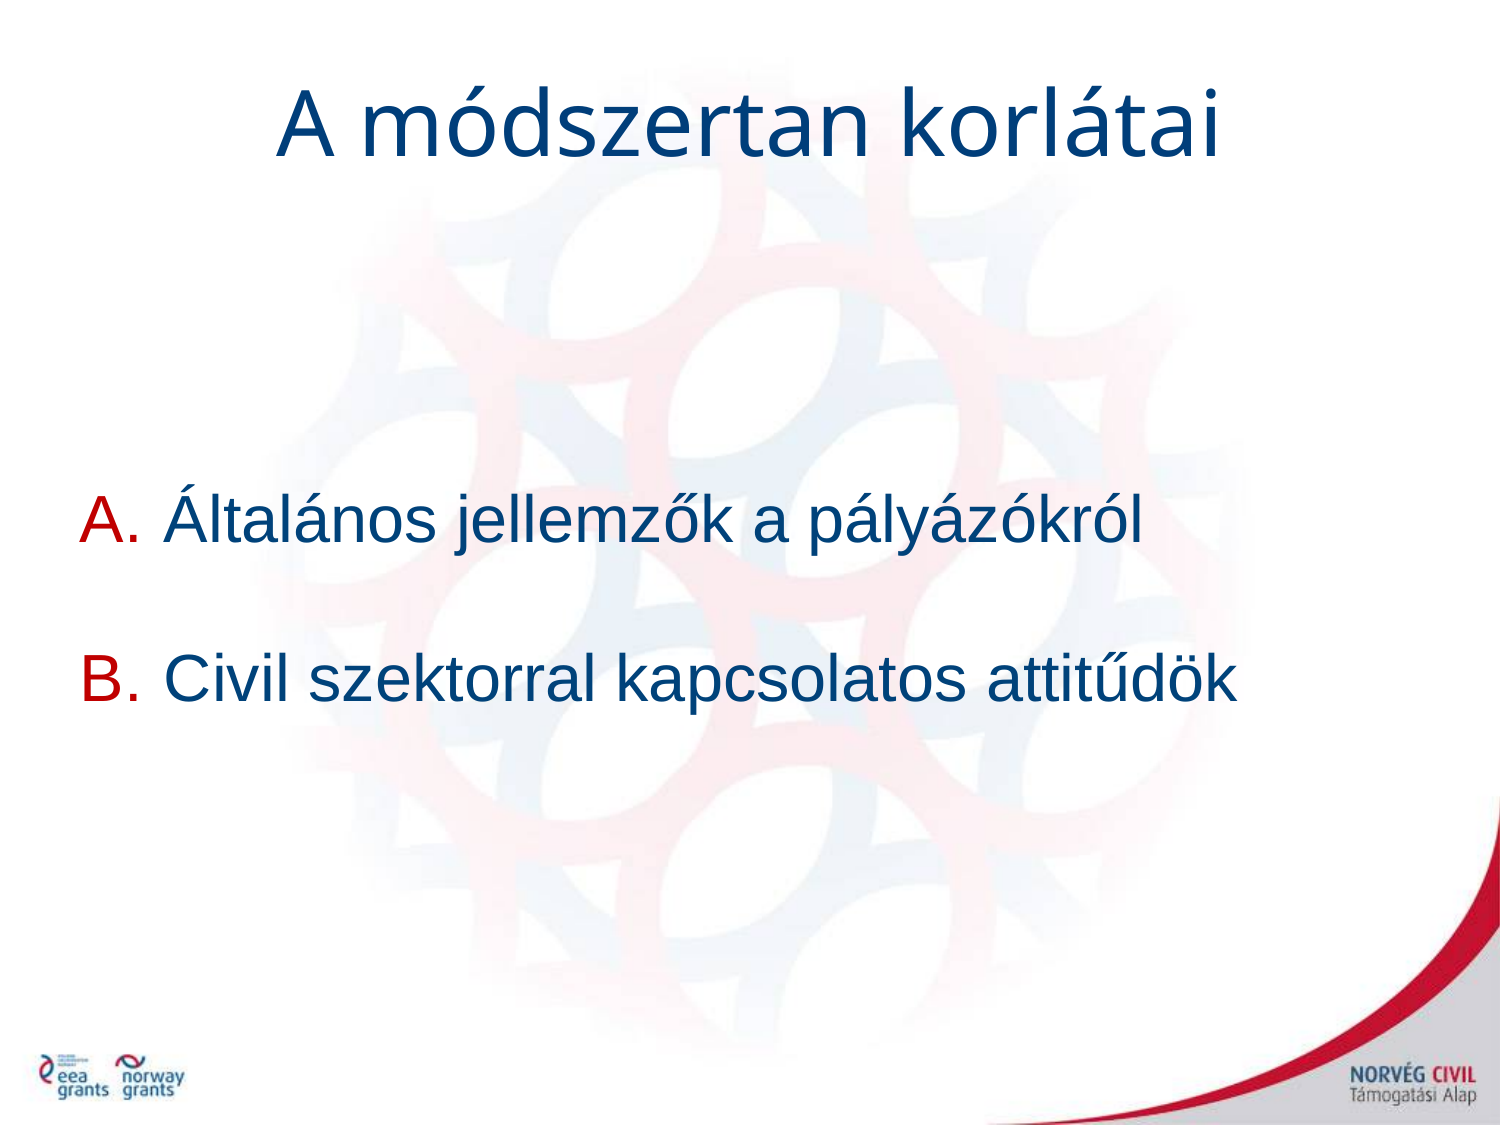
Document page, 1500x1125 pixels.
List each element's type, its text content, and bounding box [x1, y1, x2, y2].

text_box A módszertan korlátai [41, 31, 1459, 209]
text_box Általános jellemzők a pályázókról Civil szektorral kapcsolatos attitűdök [64, 467, 1465, 723]
picture [0, 0, 1500, 1125]
